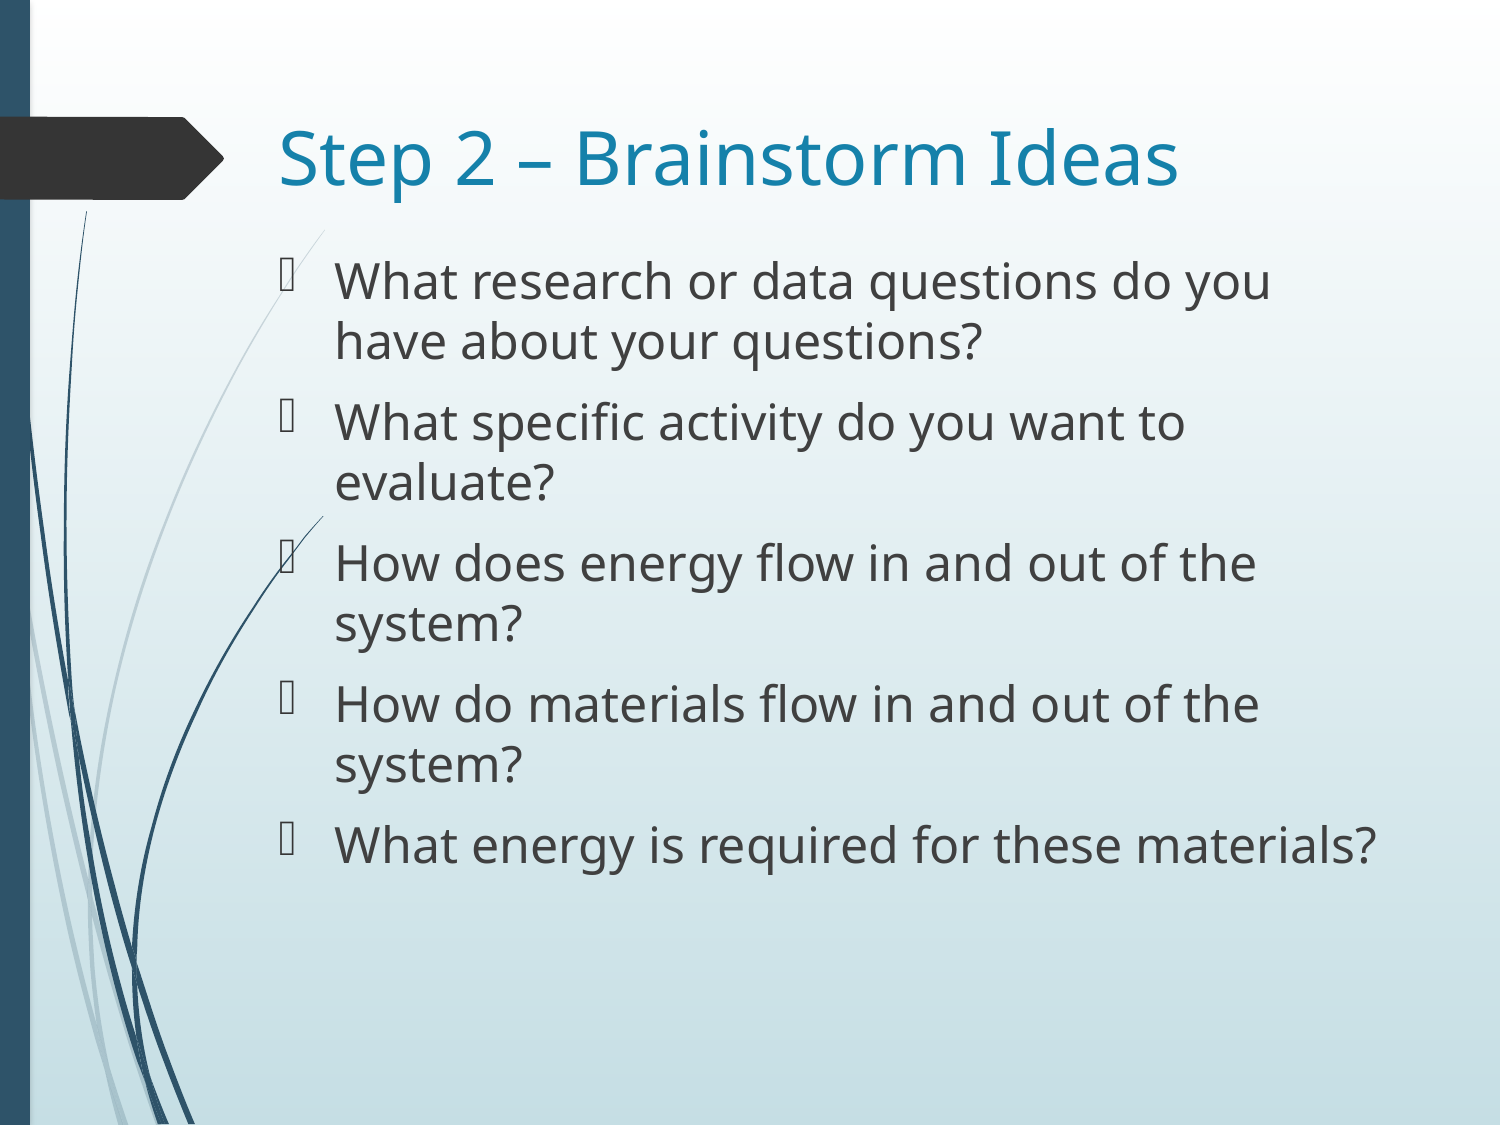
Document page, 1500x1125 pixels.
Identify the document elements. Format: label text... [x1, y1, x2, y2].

title Step 2 – Brainstorm Ideas [263, 102, 1400, 242]
list What research or data questions do you have about your questions? What specific activity do you want to evaluate? How does energy flow in and out of the system? How do materials flow in and out of the system? What energy is required for these materials? [263, 242, 1400, 970]
